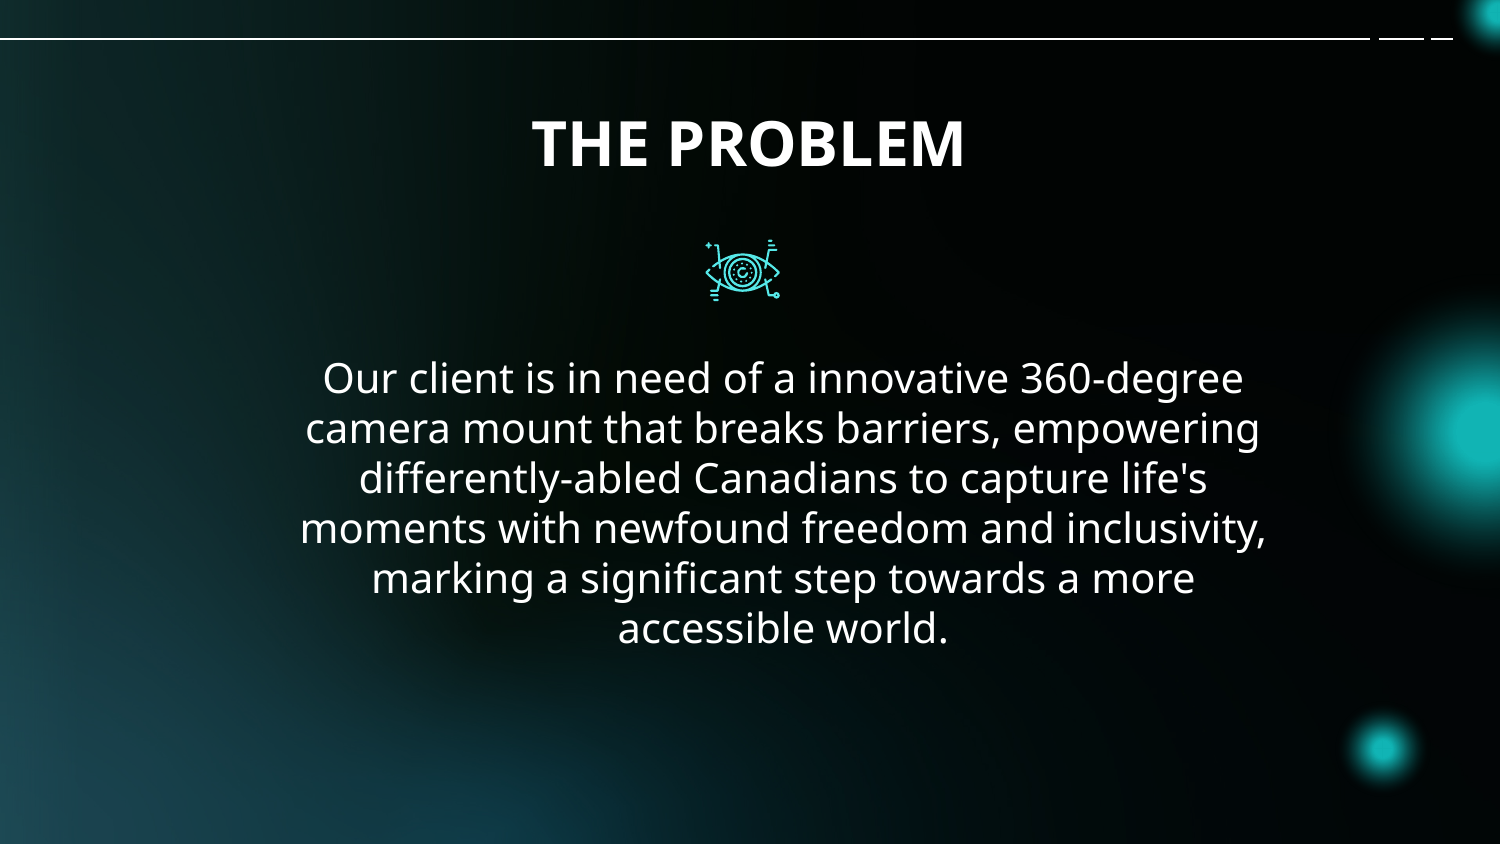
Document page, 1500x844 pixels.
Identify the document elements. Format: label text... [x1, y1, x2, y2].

title THE PROBLEM [118, 88, 1382, 183]
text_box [705, 239, 781, 302]
picture [0, 0, 1500, 844]
subtitle Our client is in need of a innovative 360-degree camera mount that breaks barriers, empowering differently-abled Canadians to capture life's moments with newfound freedom and inclusivity, marking a significant step towards a more accessible world. [275, 336, 1291, 554]
